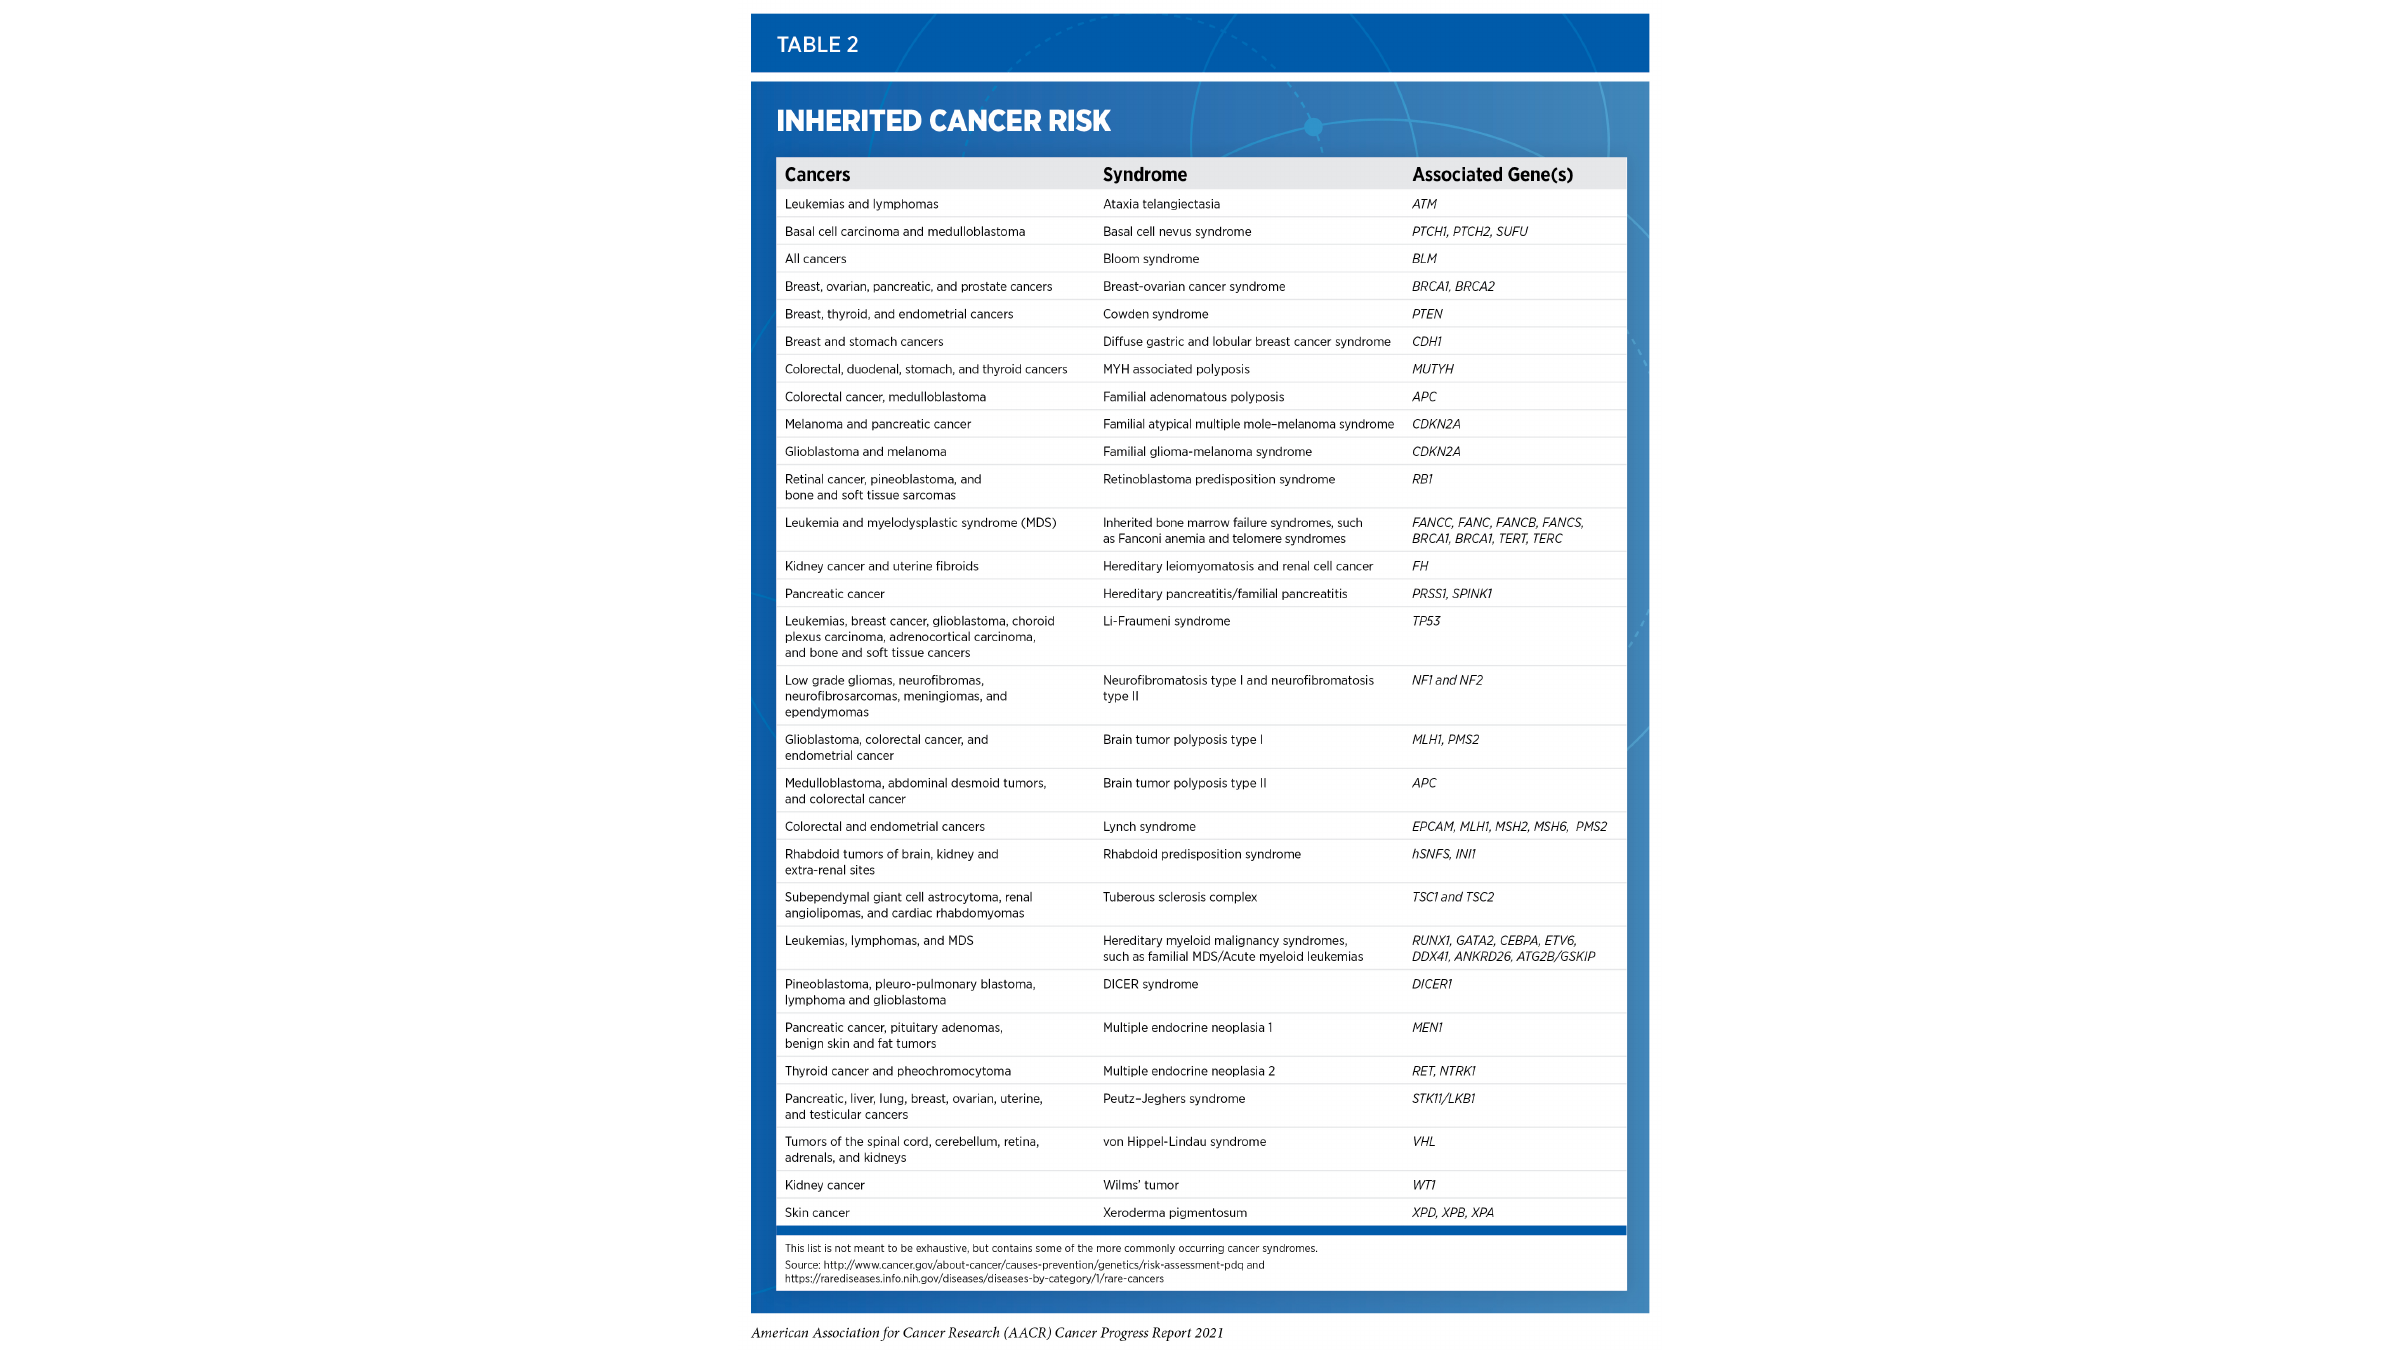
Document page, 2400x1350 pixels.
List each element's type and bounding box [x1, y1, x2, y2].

picture [737, 0, 1662, 1350]
